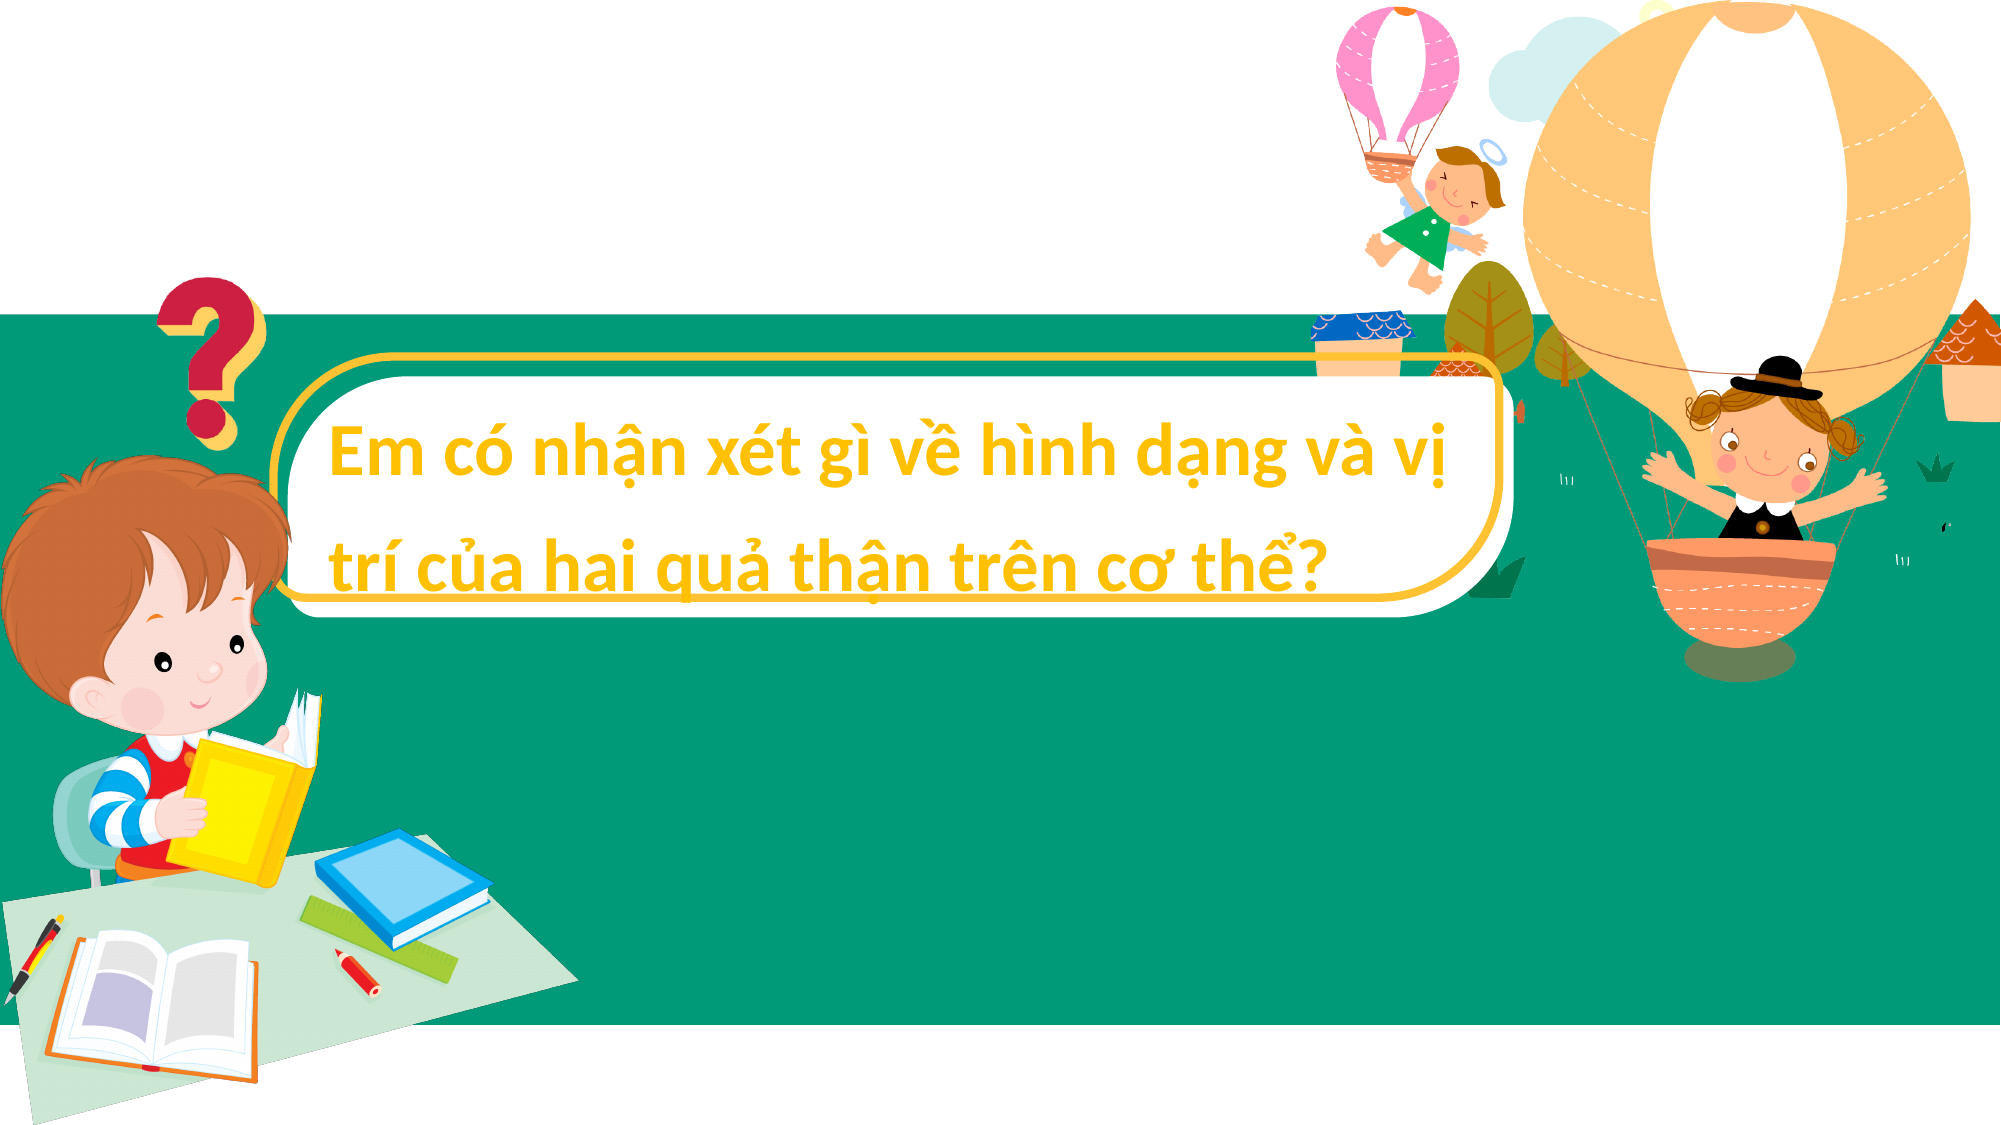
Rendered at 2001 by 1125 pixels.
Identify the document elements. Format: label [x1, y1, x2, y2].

text_box [579, 618, 2000, 1026]
picture [1311, 0, 2001, 698]
text_box [0, 313, 149, 1026]
text_box [273, 356, 1514, 618]
text_box [274, 313, 1311, 356]
picture [1, 269, 579, 1125]
